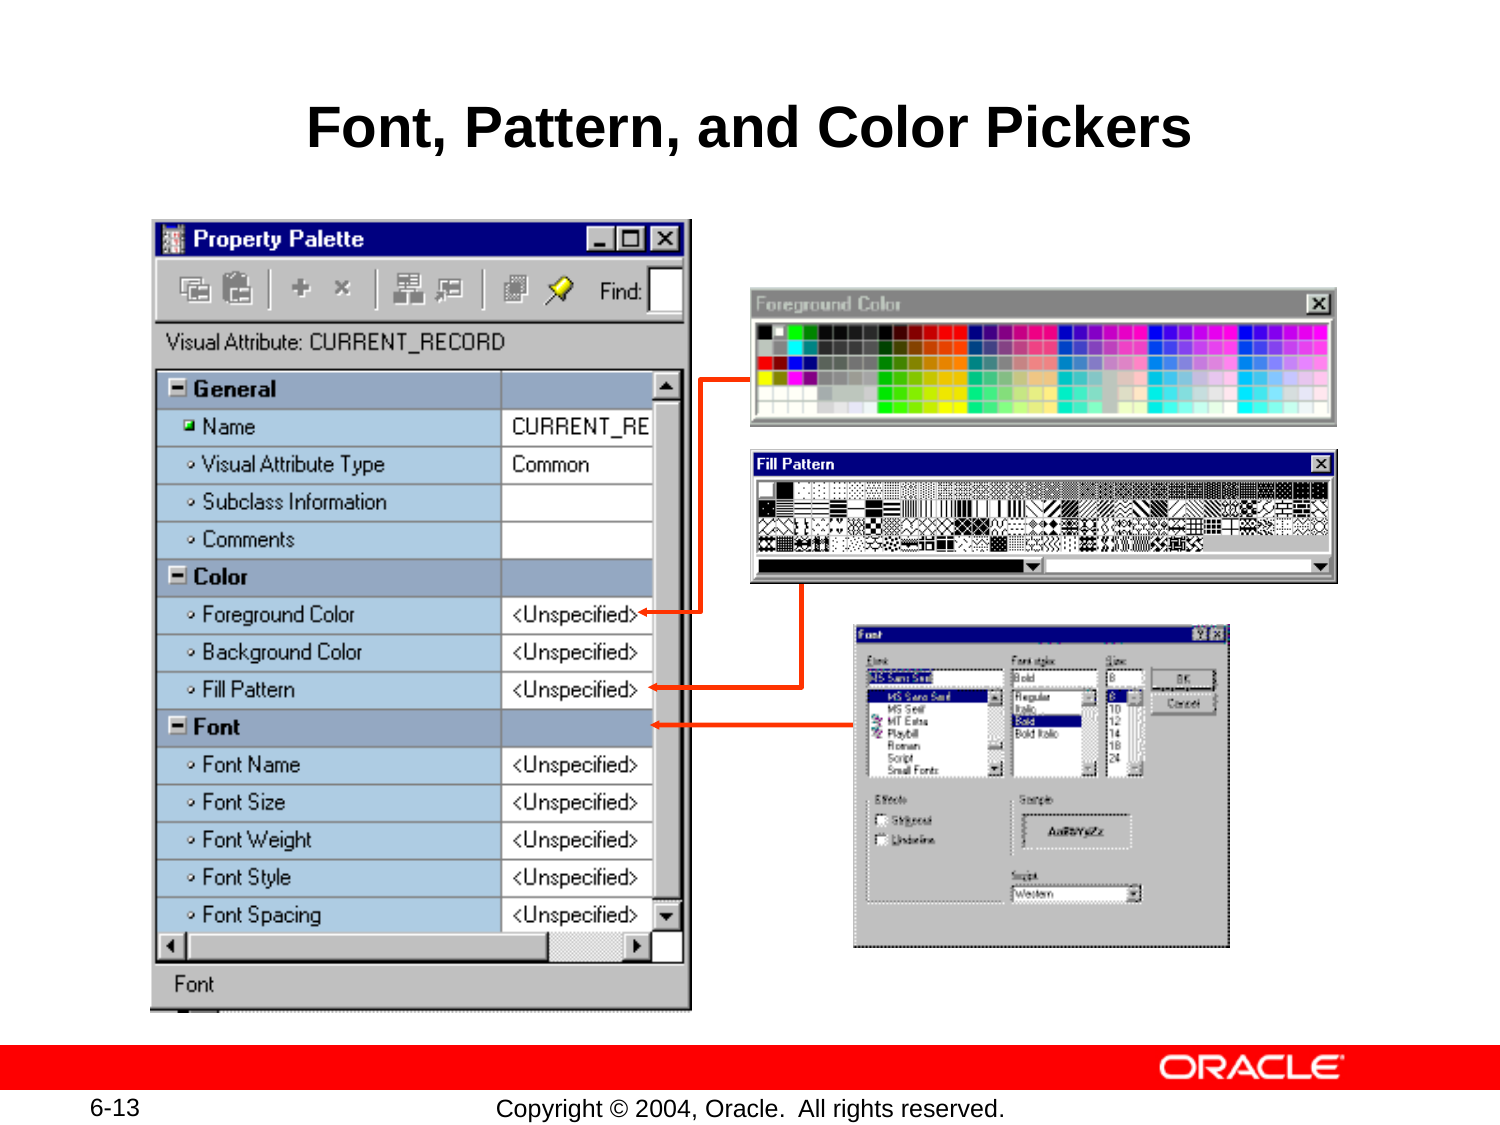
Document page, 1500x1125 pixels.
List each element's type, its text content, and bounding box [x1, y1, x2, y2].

picture [852, 624, 1231, 948]
title Font, Pattern, and Color Pickers [149, 87, 1351, 232]
text_box [697, 593, 802, 688]
text_box [697, 379, 744, 613]
picture [749, 449, 1338, 584]
picture [149, 218, 693, 1013]
picture [749, 287, 1338, 427]
